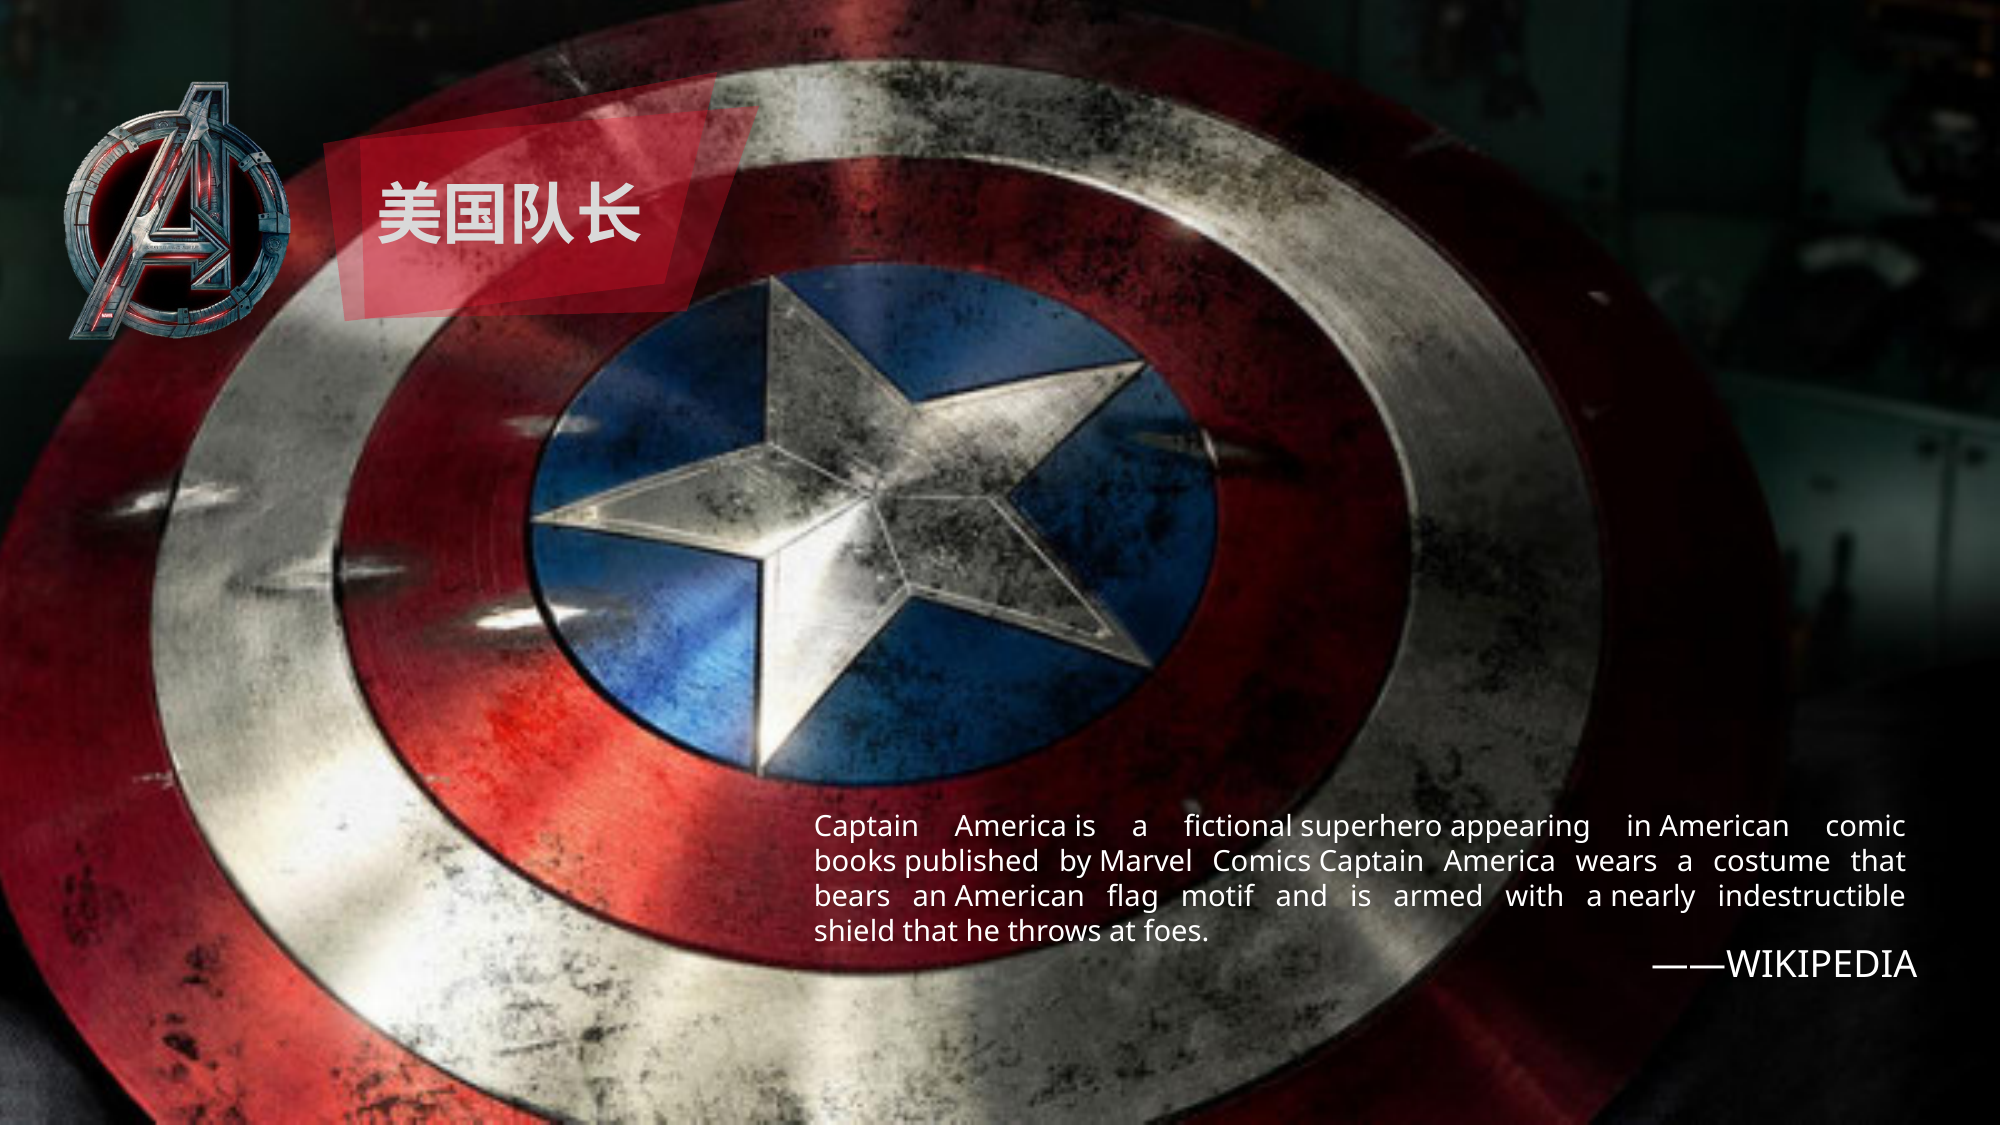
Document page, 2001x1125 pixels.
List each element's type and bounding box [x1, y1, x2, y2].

text_box [798, 799, 1980, 993]
picture [0, 0, 2000, 1125]
